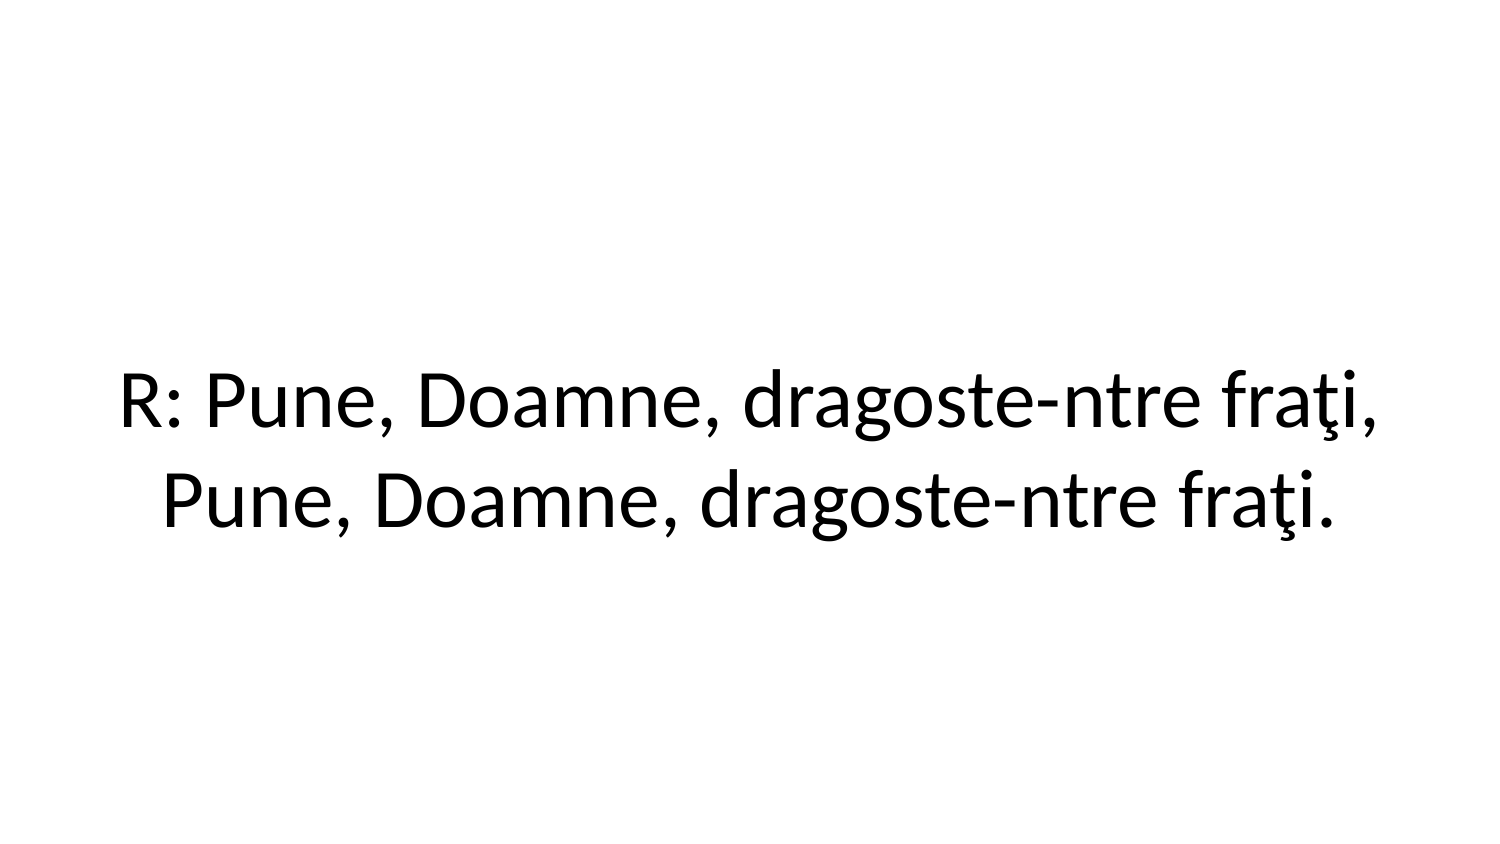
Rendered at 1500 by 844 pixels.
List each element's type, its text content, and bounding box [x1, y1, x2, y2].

text_box R: Pune, Doamne, dragoste-­ntre fraţi, Pune, Doamne, dragoste-­ntre fraţi. [104, 292, 1396, 552]
